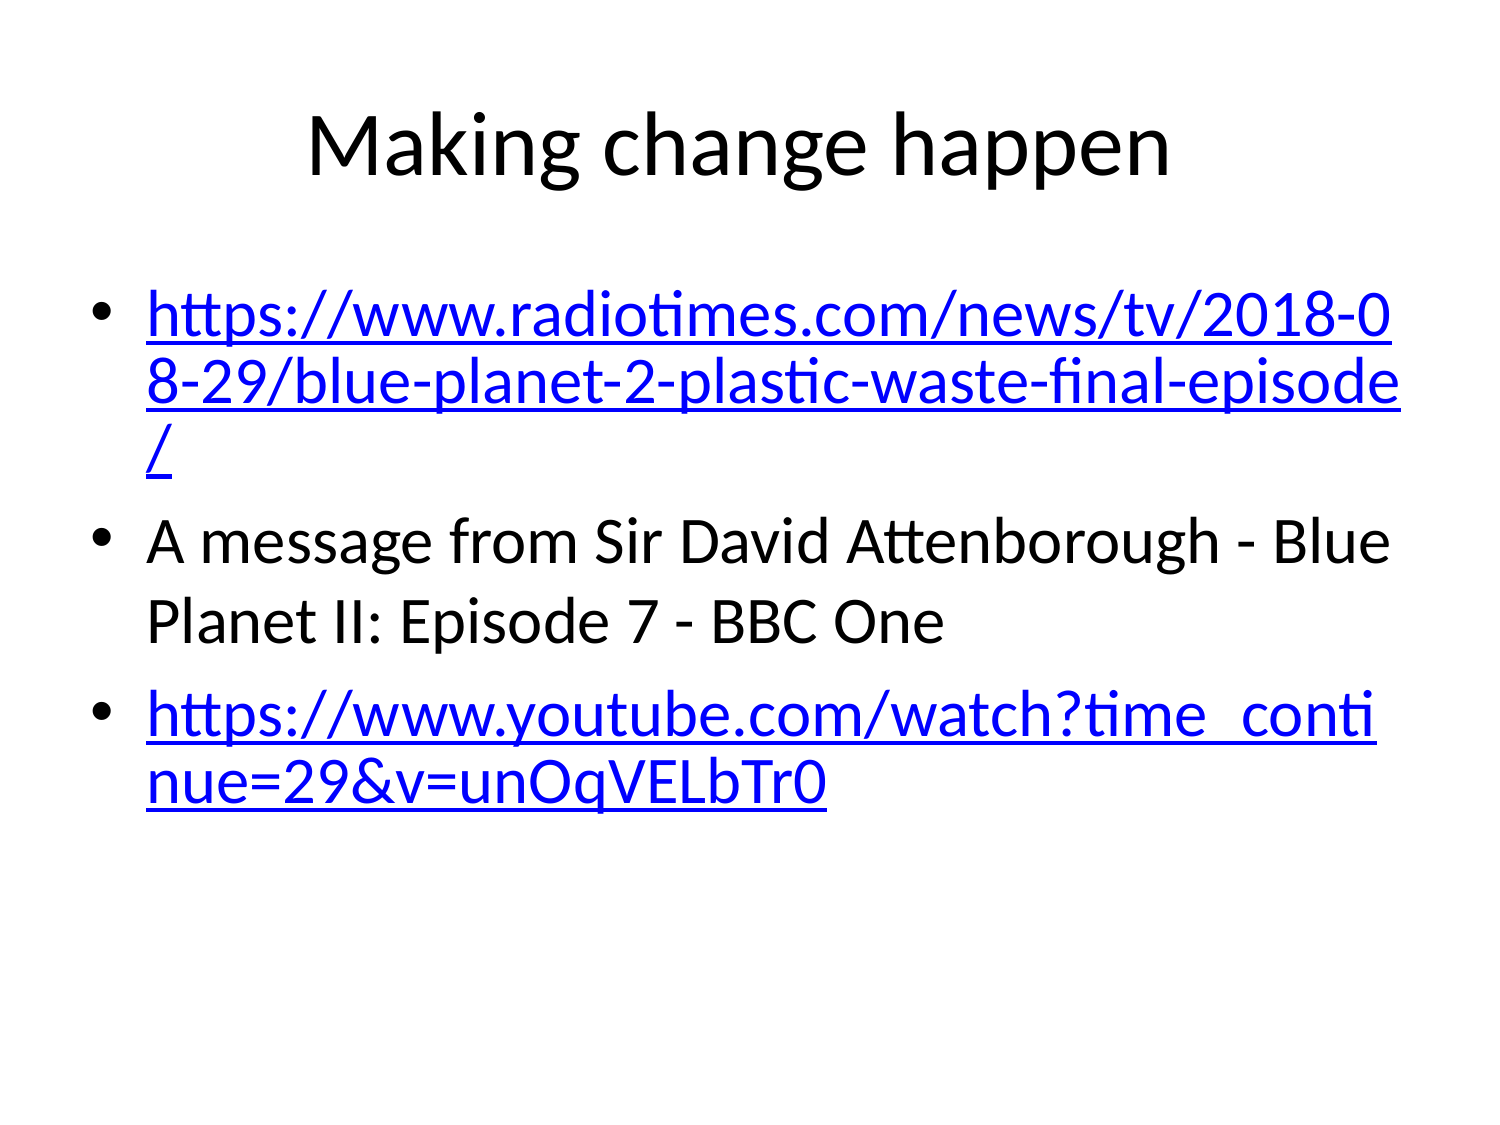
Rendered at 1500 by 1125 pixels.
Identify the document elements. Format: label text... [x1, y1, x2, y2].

title Making change happen [75, 45, 1425, 233]
list https://www.radiotimes.com/news/tv/2018-08-29/blue-planet-2-plastic-waste-final-episode/ A message from Sir David Attenborough - Blue Planet II: Episode 7 - BBC One https://www.youtube.com/watch?time_continue=29&v=unOqVELbTr0 [75, 262, 1425, 1005]
